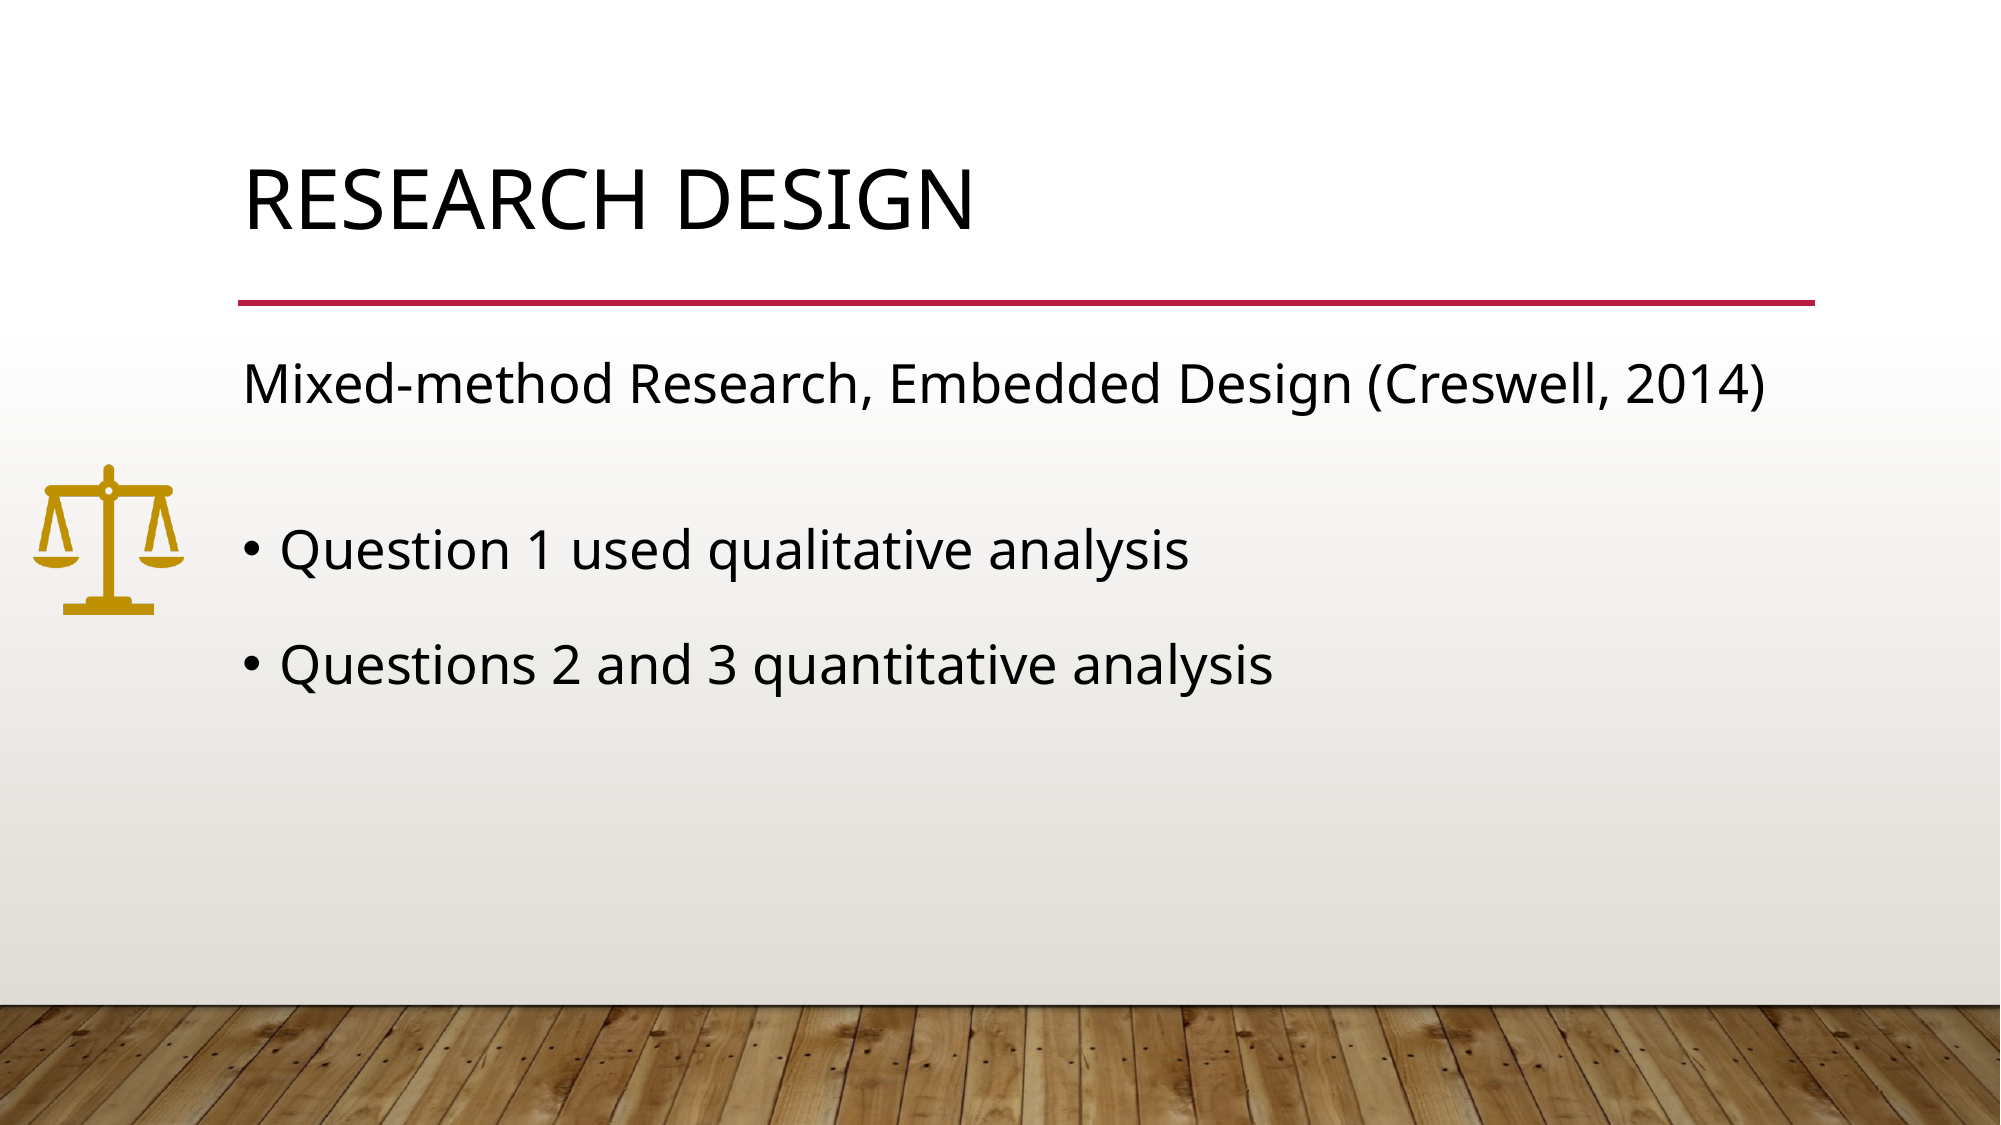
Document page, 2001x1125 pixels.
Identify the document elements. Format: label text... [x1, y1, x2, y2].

picture [18, 449, 199, 630]
title Research design [227, 81, 1284, 323]
list Mixed-method Research, Embedded Design (Creswell, 2014) Question 1 used qualitative analysis Questions 2 and 3 quantitative analysis [227, 342, 1836, 994]
picture [0, 1005, 2000, 1125]
